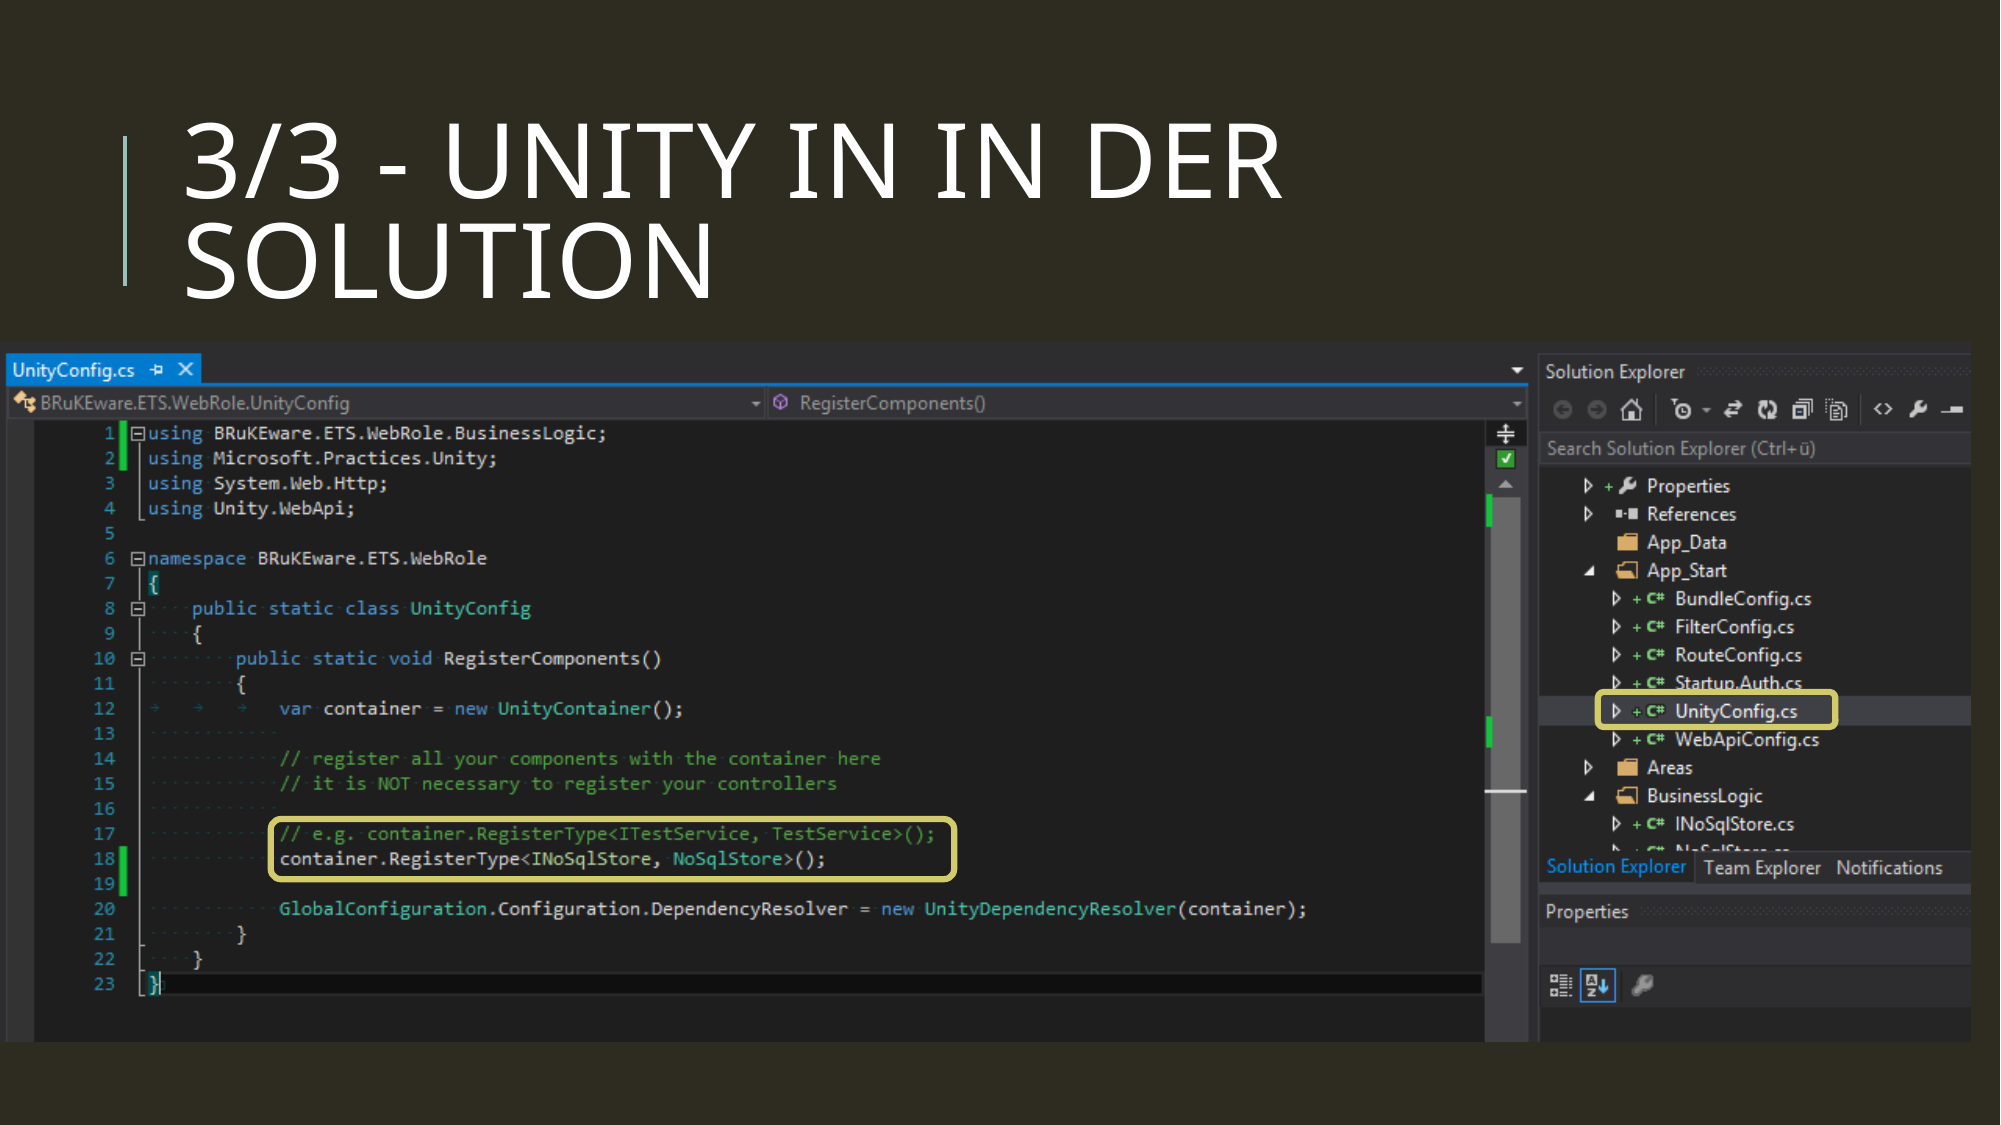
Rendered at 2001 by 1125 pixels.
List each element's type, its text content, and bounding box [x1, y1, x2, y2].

title 3/3 - Unity in in der Solution [168, 96, 1763, 336]
picture [0, 341, 1971, 1043]
